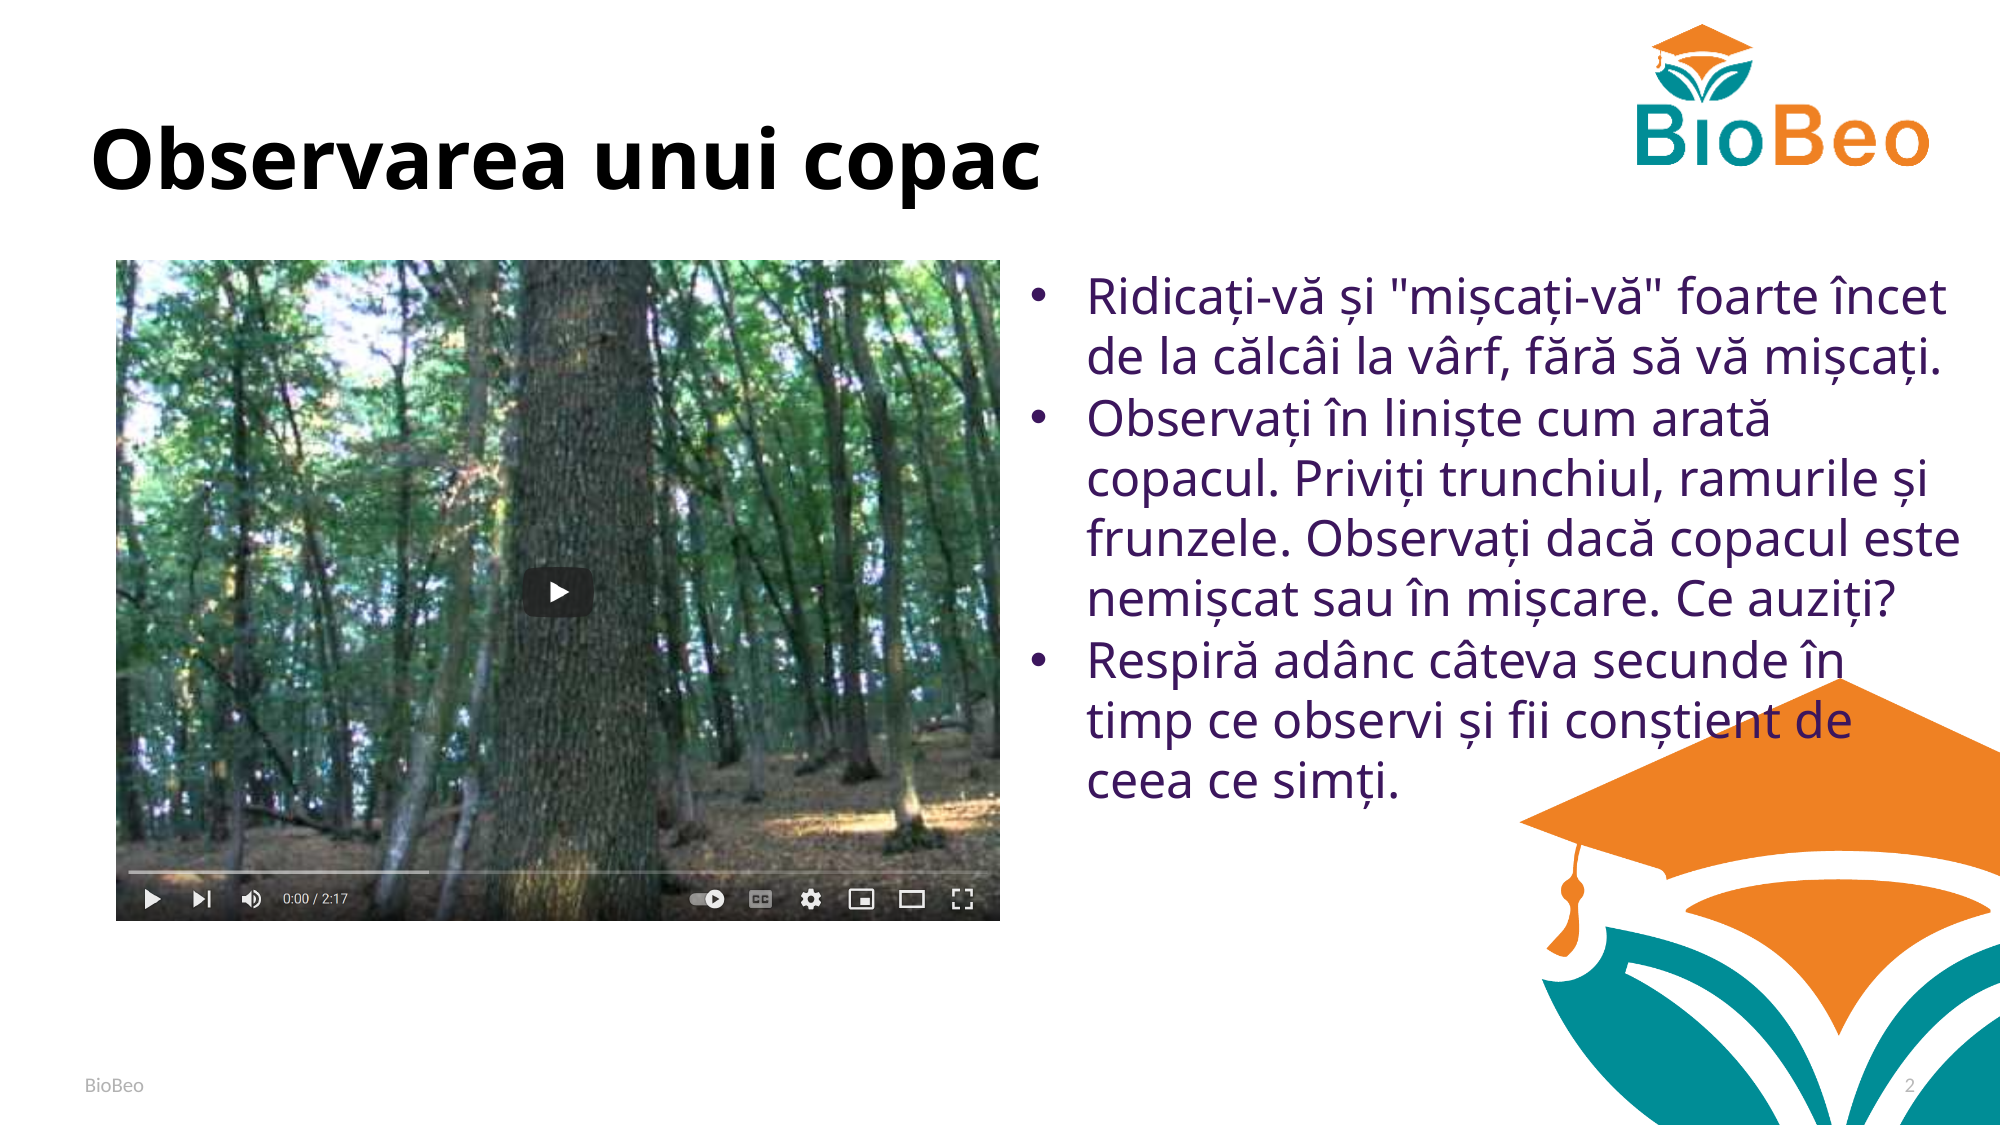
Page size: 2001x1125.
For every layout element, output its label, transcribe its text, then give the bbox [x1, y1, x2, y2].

picture [115, 260, 1001, 921]
slide_number 2 [1818, 1065, 1931, 1103]
picture [1478, 618, 2000, 1125]
title Observarea unui copac [74, 88, 1935, 237]
picture [1635, 22, 1931, 88]
subtitle Ridicați-vă și "mișcați-vă" foarte încet de la călcâi la vârf, fără să vă mișcați. Observați în liniște cum arată copacul. Priviți trunchiul, ramurile și frunzele. Observați dacă copacul este nemișcat sau în mișcare. Ce auziți? Respiră adânc câteva secunde în timp ce observi și fii conștient de ceea ce simți. [999, 257, 1979, 1045]
footer BioBeo [69, 1065, 1805, 1103]
